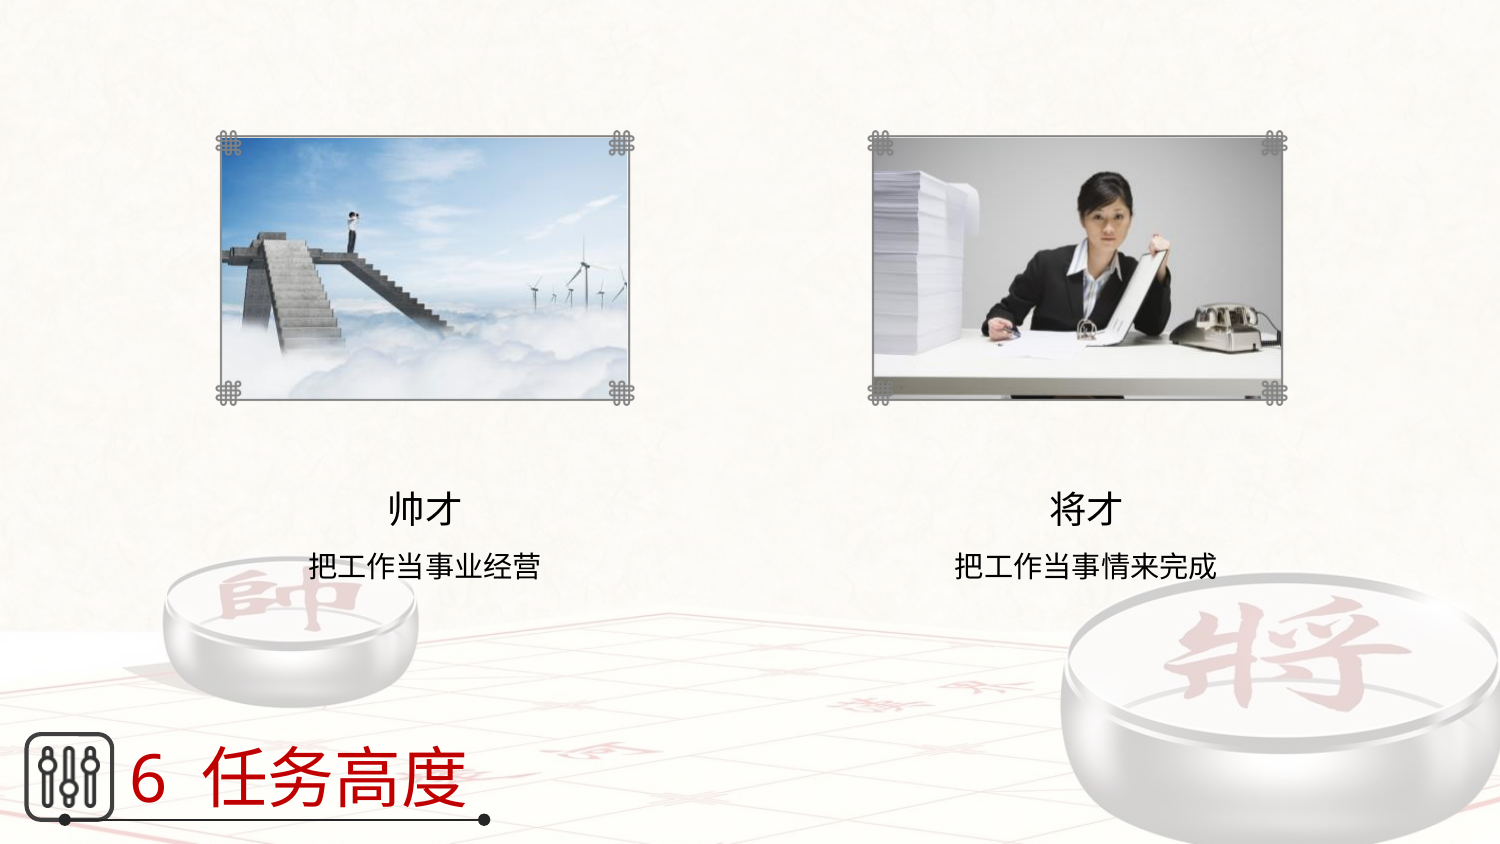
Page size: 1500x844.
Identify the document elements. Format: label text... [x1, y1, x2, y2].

picture [209, 126, 642, 411]
picture [861, 126, 1294, 411]
text_box [24, 732, 115, 822]
picture [38, 746, 101, 808]
text_box 将才 把工作当事情来完成 [891, 433, 1282, 592]
text_box 帅才 把工作当事业经营 [226, 433, 624, 592]
text_box 6 任务高度 [115, 728, 514, 824]
